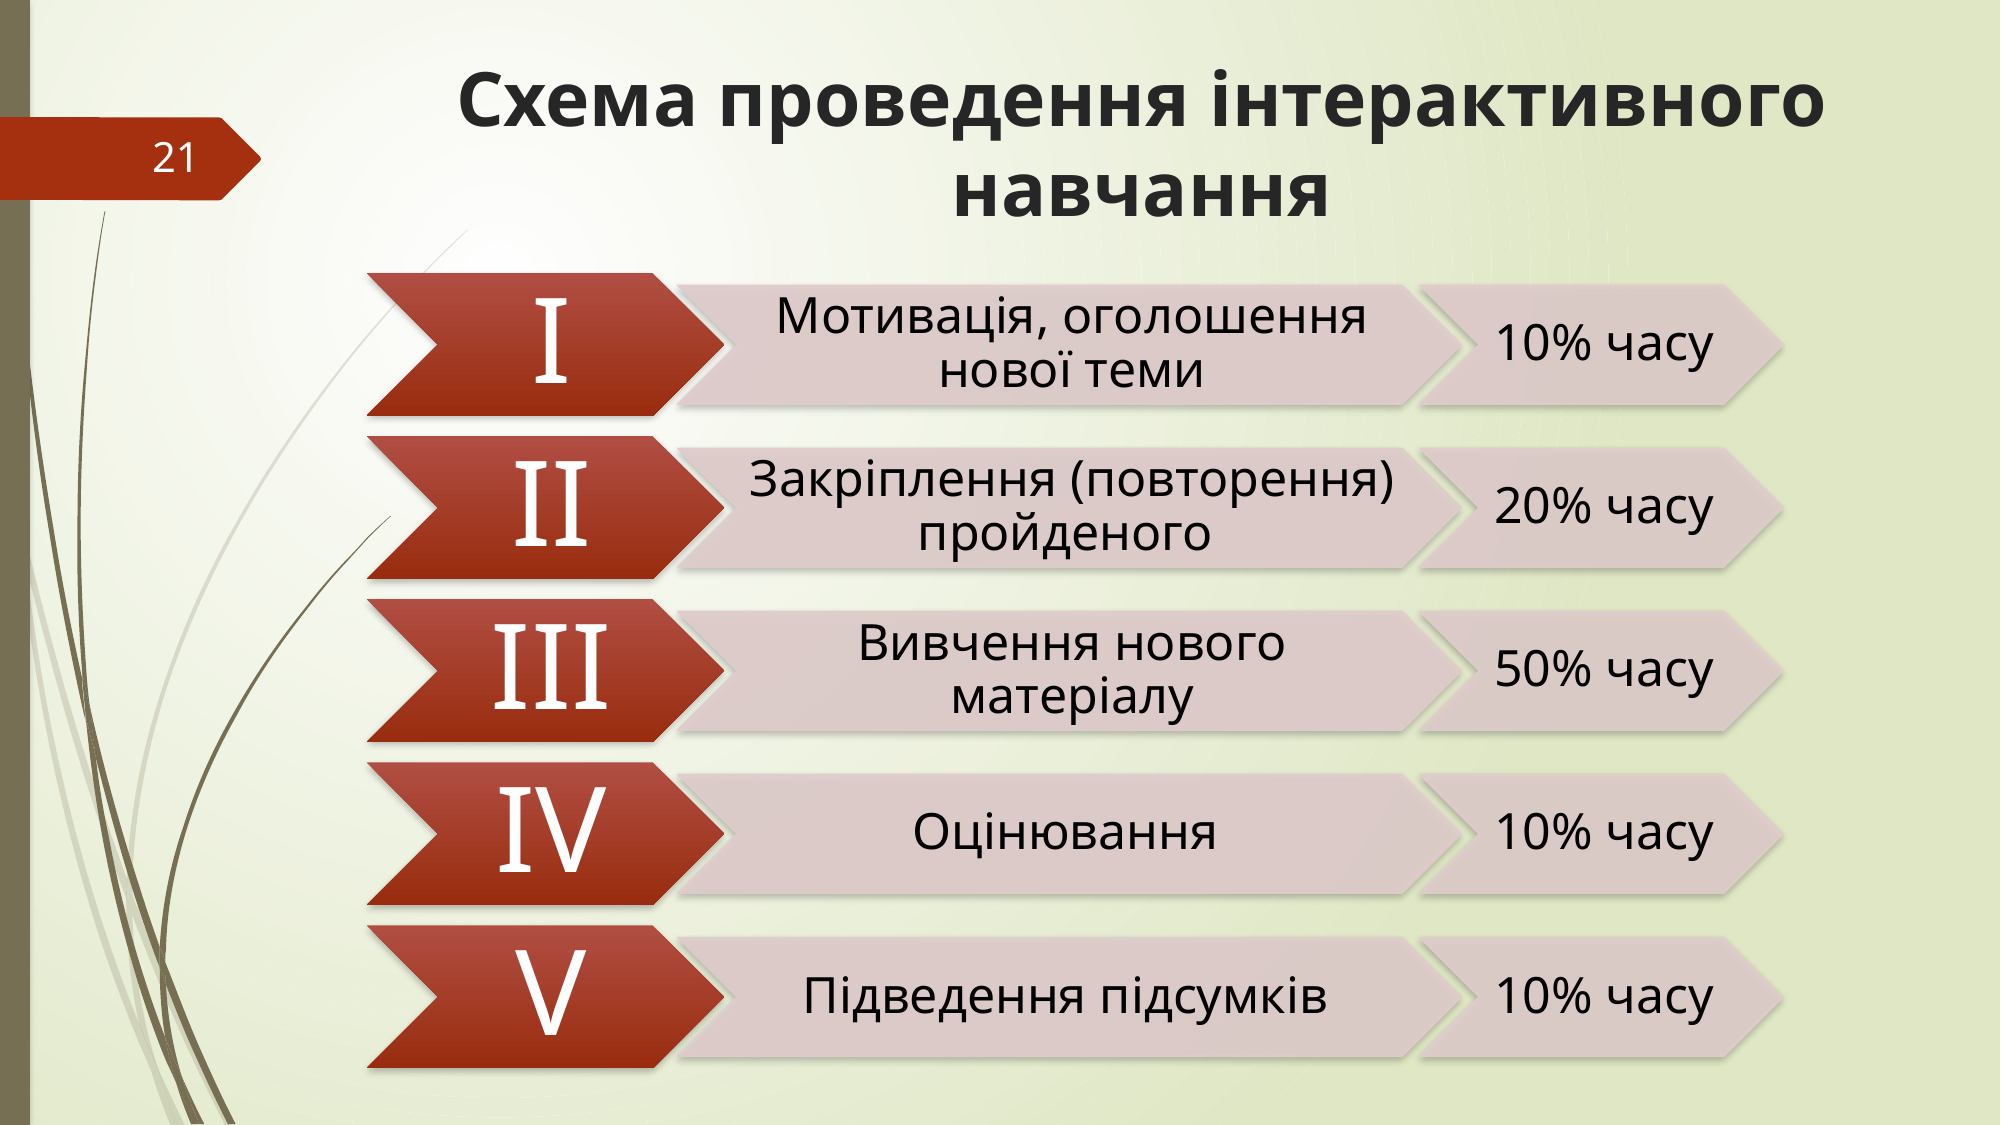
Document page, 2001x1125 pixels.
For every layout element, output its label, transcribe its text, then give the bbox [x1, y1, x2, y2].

slide_number 21 [87, 129, 216, 190]
title Схема проведення інтерактивного навчання [410, 44, 1873, 255]
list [276, 272, 1873, 1069]
